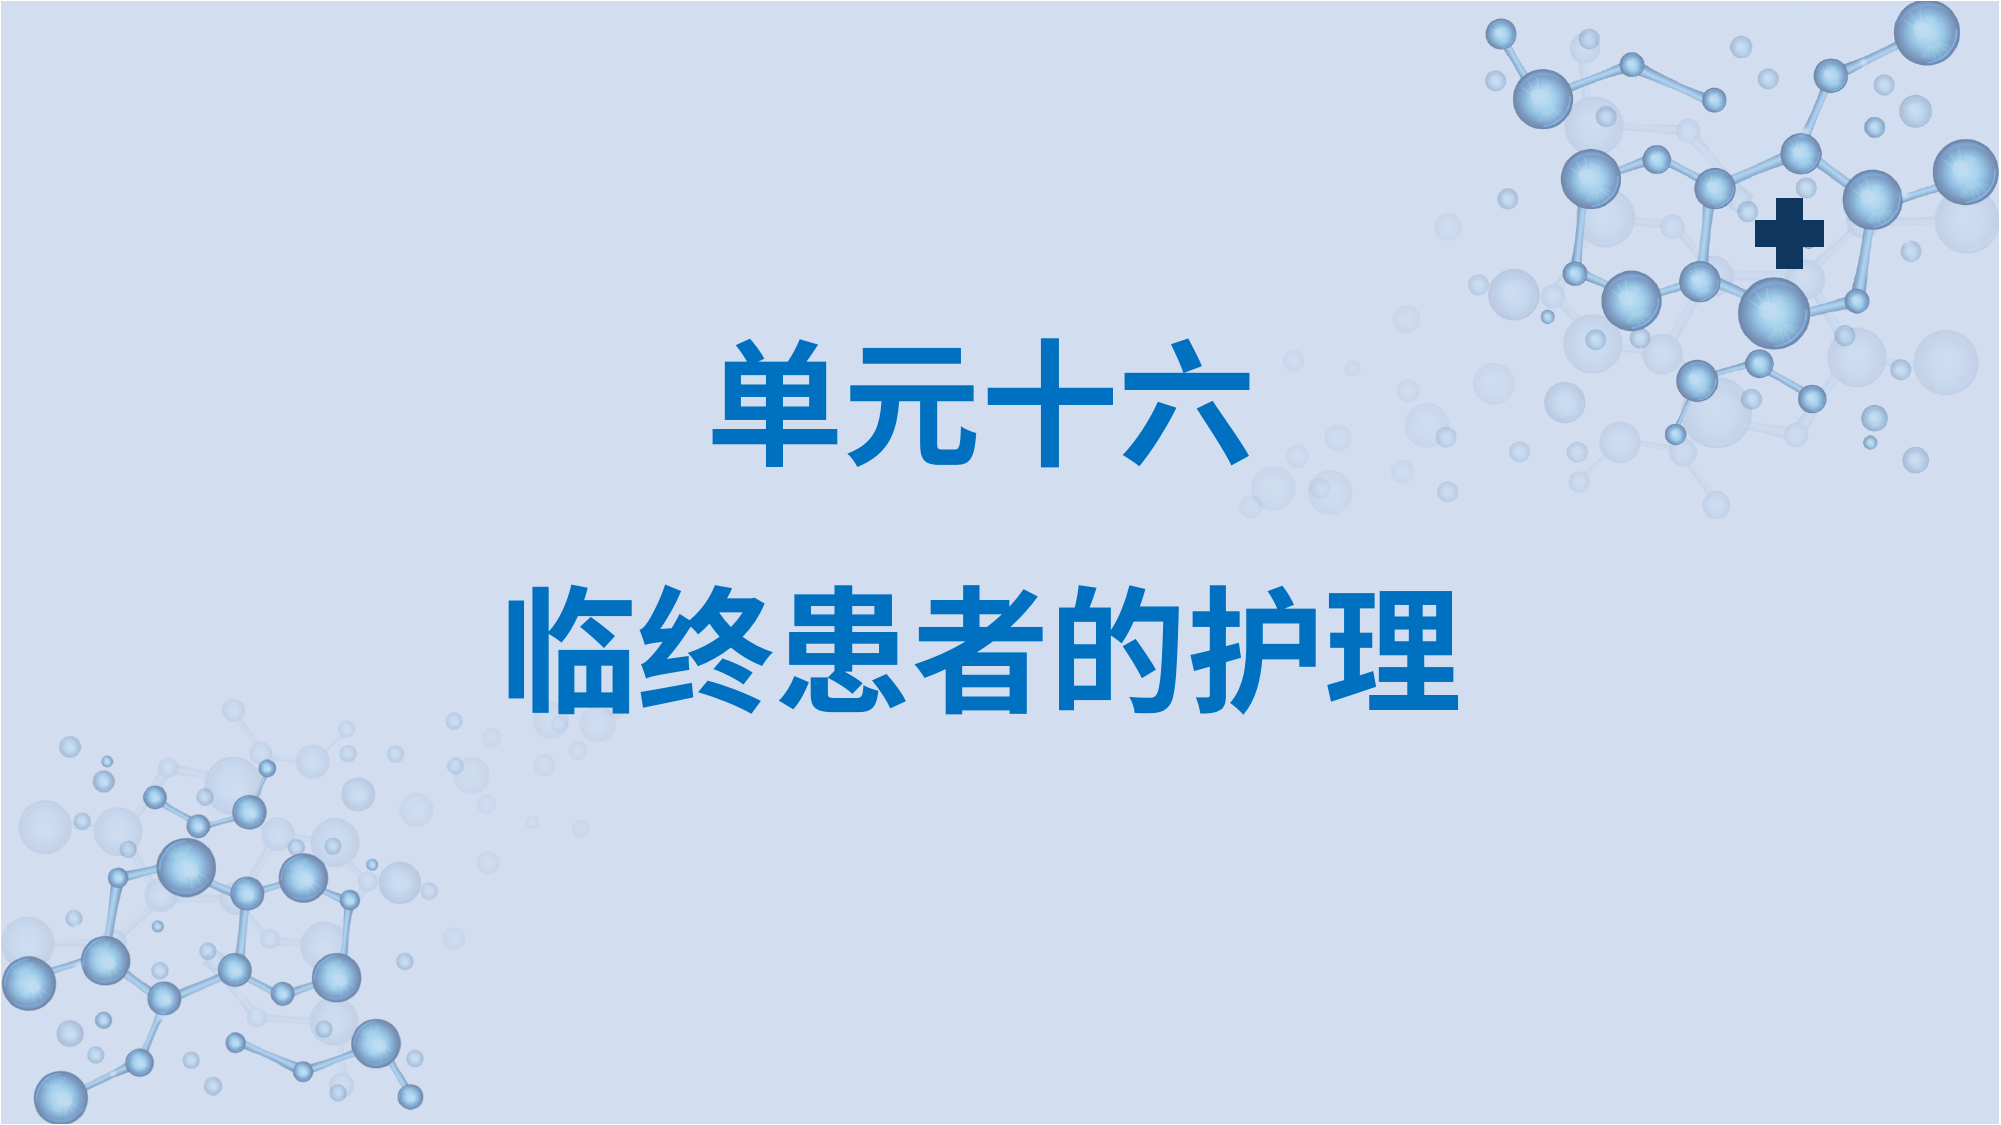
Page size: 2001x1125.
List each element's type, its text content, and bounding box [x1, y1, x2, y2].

text_box 单元十六 临终患者的护理 [134, 227, 1829, 738]
